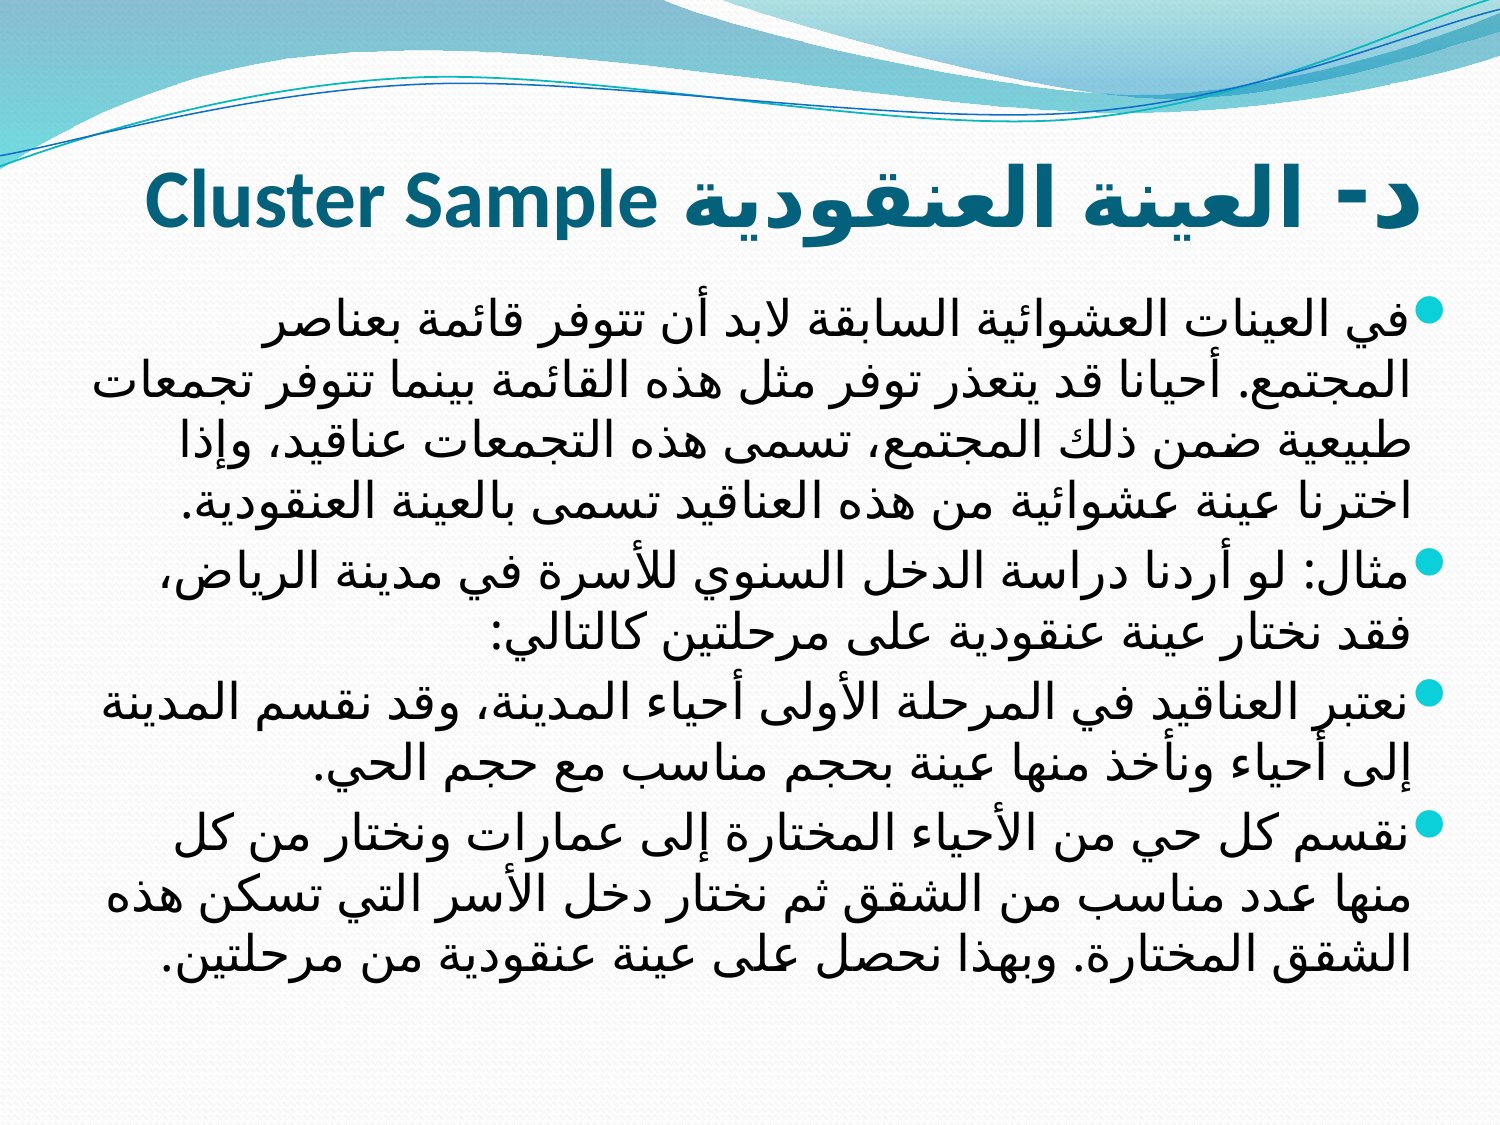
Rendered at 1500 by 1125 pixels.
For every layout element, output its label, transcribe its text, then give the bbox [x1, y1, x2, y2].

title د- العينة العنقودية Cluster Sample [75, 115, 1425, 256]
list في العينات العشوائية السابقة لابد أن تتوفر قائمة بعناصر المجتمع. أحيانا قد يتعذر توفر مثل هذه القائمة بينما تتوفر تجمعات طبيعية ضمن ذلك المجتمع، تسمى هذه التجمعات عناقيد، وإذا اخترنا عينة عشوائية من هذه العناقيد تسمى بالعينة العنقودية. مثال: لو أردنا دراسة الدخل السنوي للأسرة في مدينة الرياض، فقد نختار عينة عنقودية على مرحلتين كالتالي: نعتبر العناقيد في المرحلة الأولى أحياء المدينة، وقد نقسم المدينة إلى أحياء ونأخذ منها عينة بحجم مناسب مع حجم الحي. نقسم كل حي من الأحياء المختارة إلى عمارات ونختار من كل منها عدد مناسب من الشقق ثم نختار دخل الأسر التي تسكن هذه الشقق المختارة. وبهذا نحصل على عينة عنقودية من مرحلتين. [75, 278, 1471, 1083]
